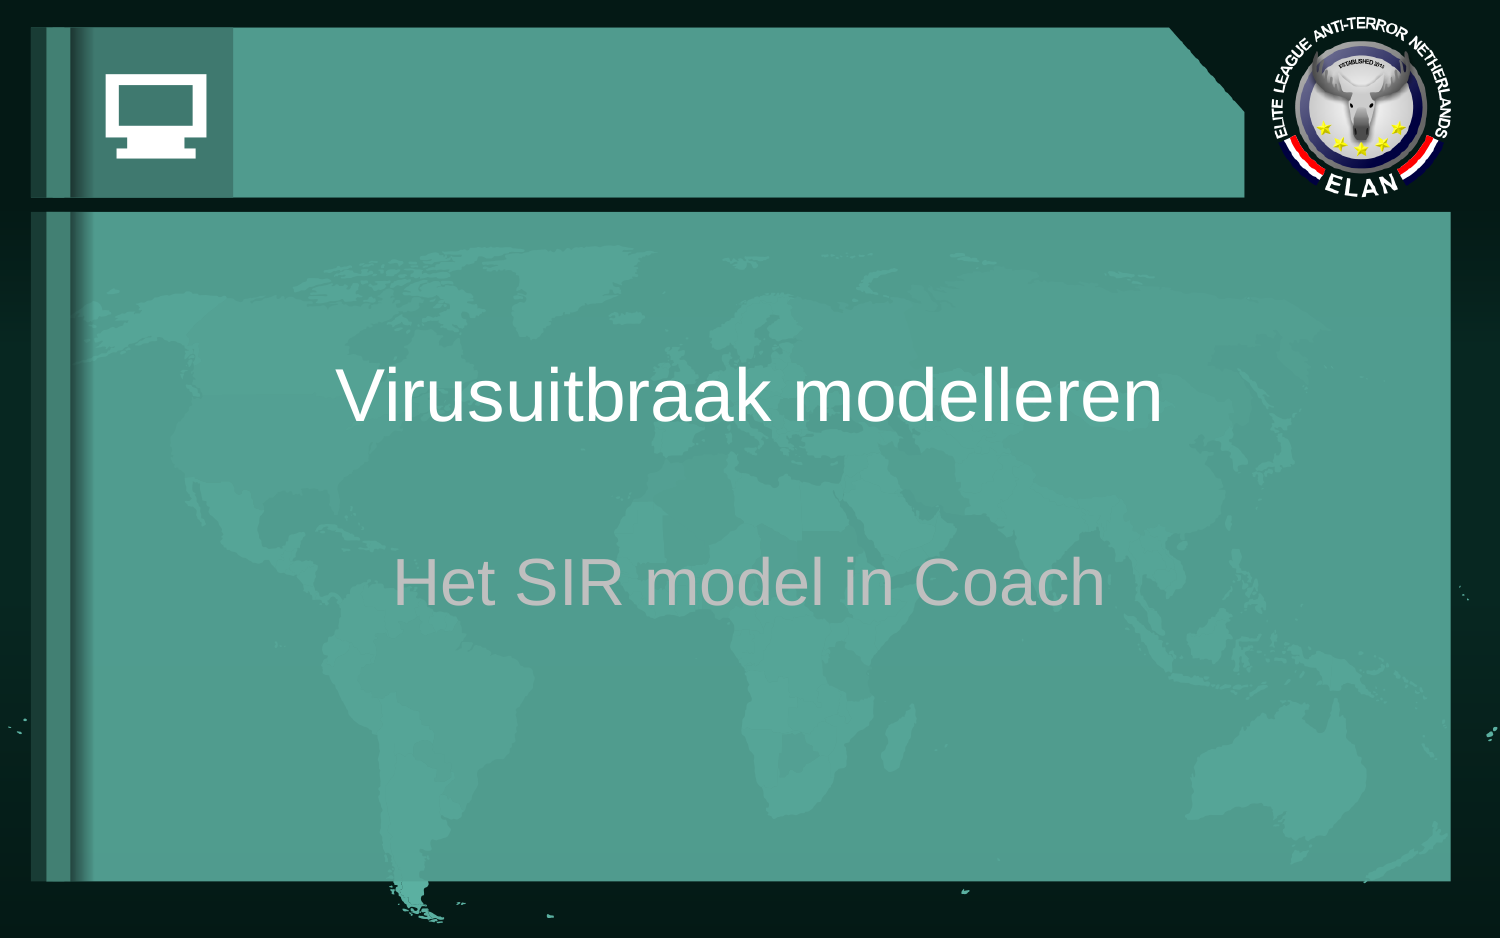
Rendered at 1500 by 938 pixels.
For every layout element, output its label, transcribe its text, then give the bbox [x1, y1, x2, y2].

picture [0, 0, 1500, 938]
title Virusuitbraak modelleren [112, 291, 1388, 493]
subtitle Het SIR model in Coach [225, 531, 1275, 771]
